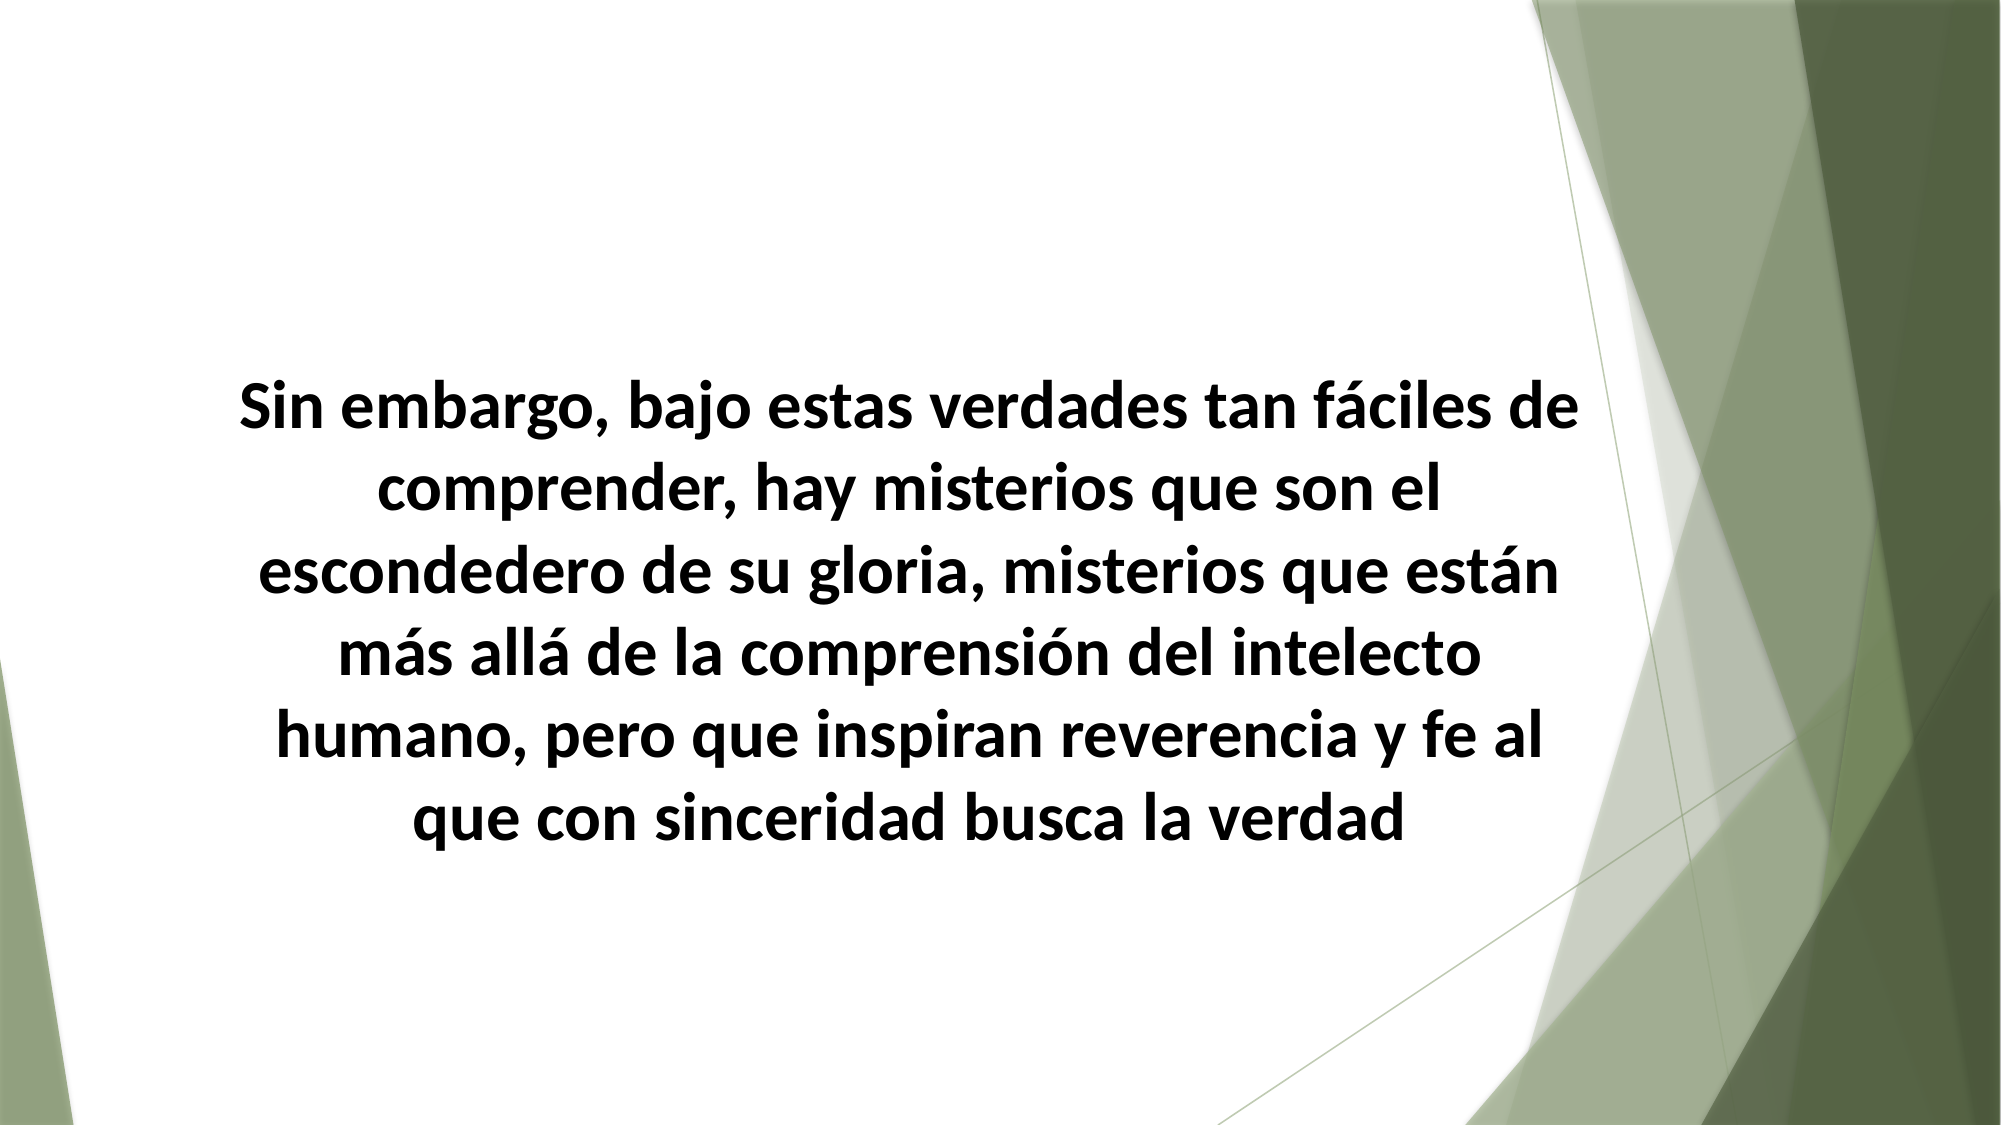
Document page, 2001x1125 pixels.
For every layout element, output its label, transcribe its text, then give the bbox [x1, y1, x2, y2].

text_box Sin embargo, bajo estas verdades tan fáciles de comprender, hay misterios que son el escondedero de su gloria, misterios que están más allá de la comprensión del intelecto humano, pero que inspiran reverencia y fe al que con sinceridad busca la verdad [223, 352, 1598, 862]
